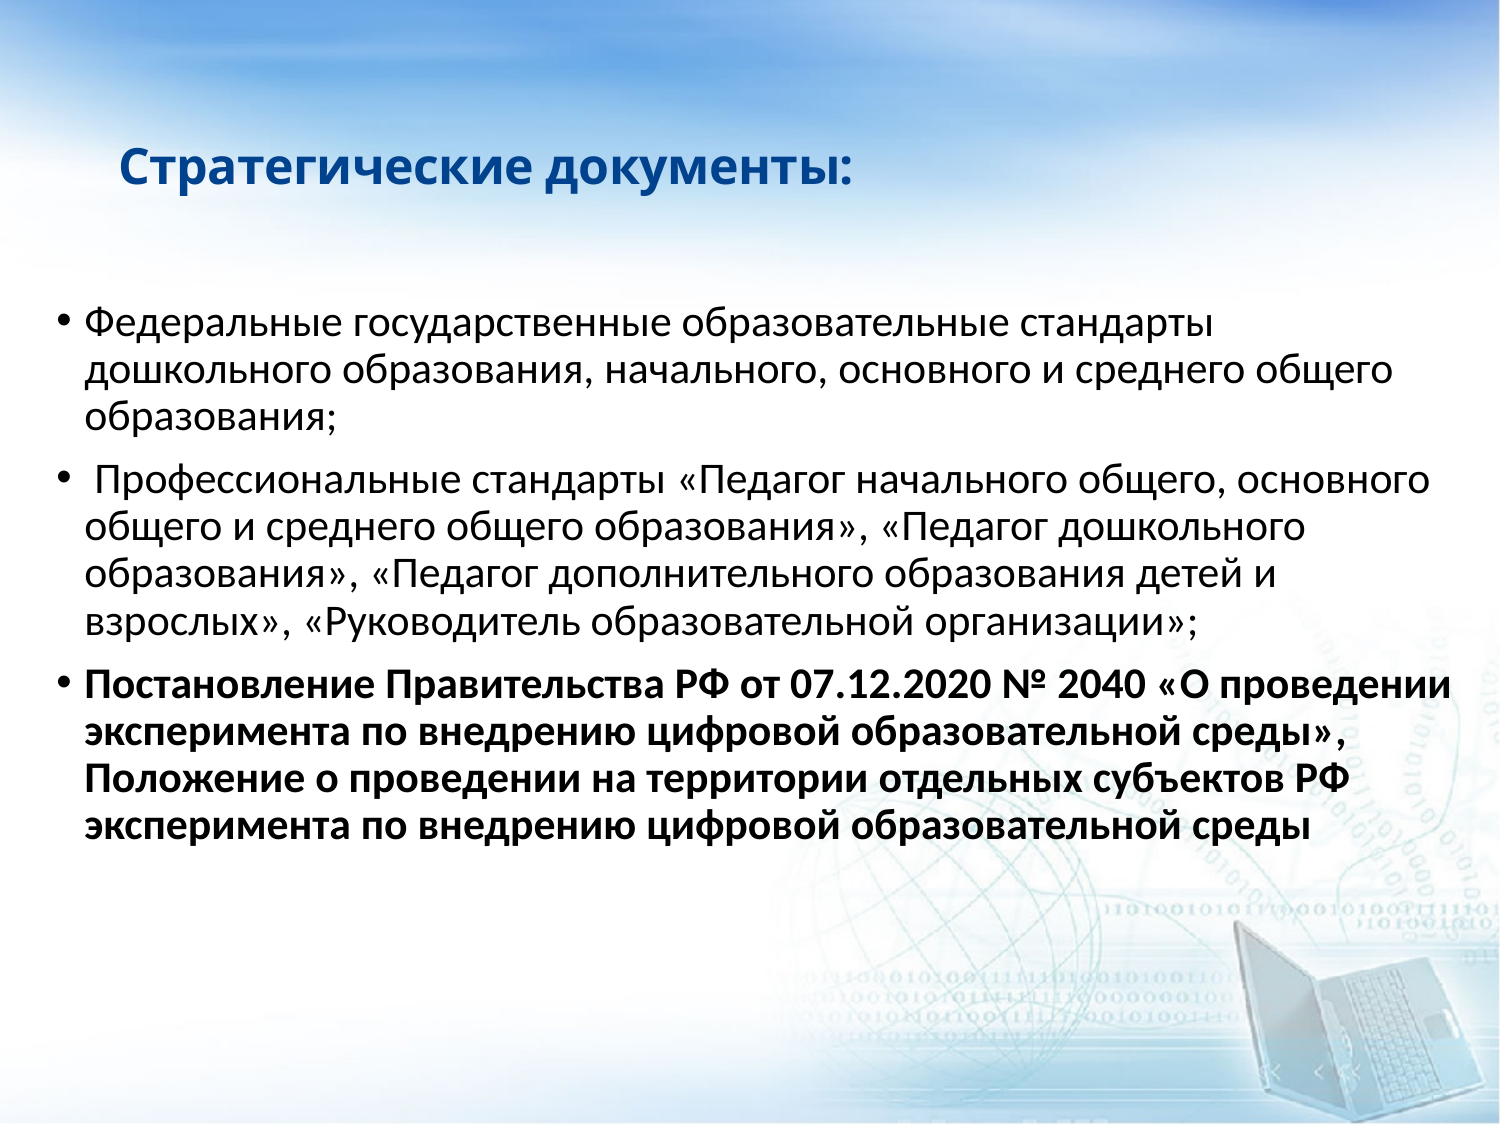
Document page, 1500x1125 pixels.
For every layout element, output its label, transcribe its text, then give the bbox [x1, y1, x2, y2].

title Стратегические документы: [103, 59, 1397, 278]
picture [0, 0, 1500, 1125]
list Федеральные государственные образовательные стандарты дошкольного образования, начального, основного и среднего общего образования; Профессиональные стандарты «Педагог начального общего, основного общего и среднего общего образования», «Педагог дошкольного образования», «Педагог дополнительного образования детей и взрослых», «Руководитель образовательной организации»; Постановление Правительства РФ от 07.12.2020 № 2040 «О проведении эксперимента по внедрению цифровой образовательной среды», Положение о проведении на территории отдельных субъектов РФ эксперимента по внедрению цифровой образовательной среды [41, 290, 1470, 1005]
